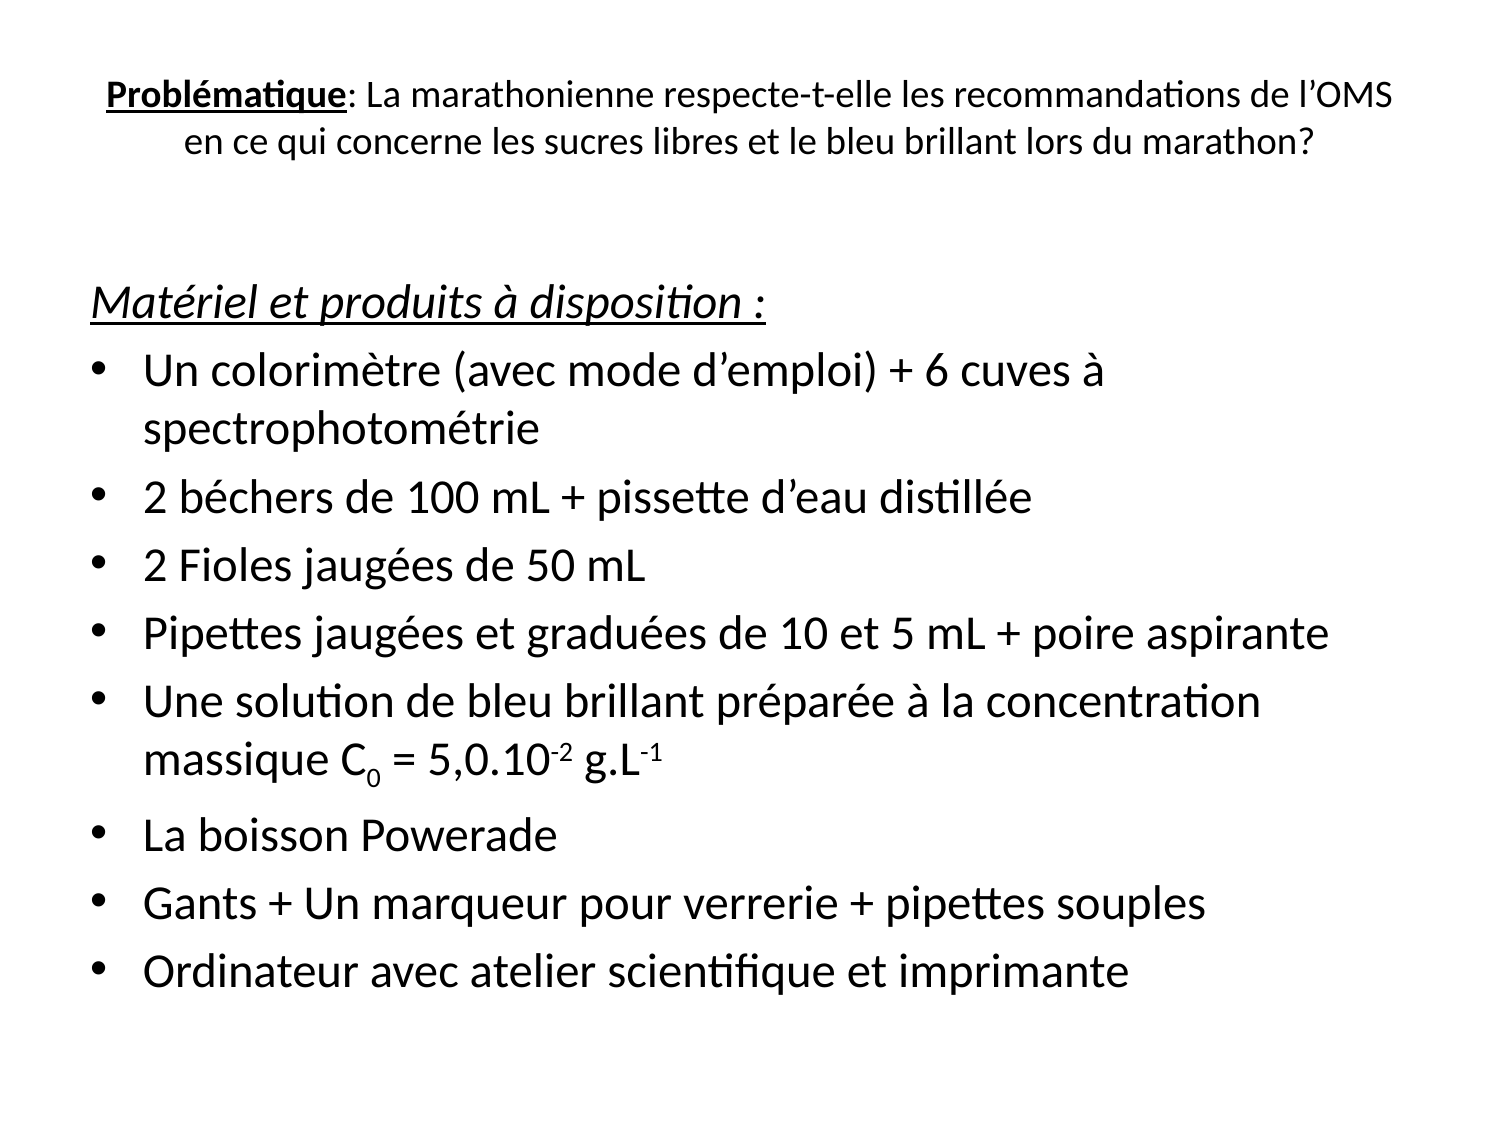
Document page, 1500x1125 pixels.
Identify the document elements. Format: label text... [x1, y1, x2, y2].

list Matériel et produits à disposition : Un colorimètre (avec mode d’emploi) + 6 cuves à spectrophotométrie 2 béchers de 100 mL + pissette d’eau distillée 2 Fioles jaugées de 50 mL Pipettes jaugées et graduées de 10 et 5 mL + poire aspirante Une solution de bleu brillant préparée à la concentration massique C0 = 5,0.10-2 g.L-1 La boisson Powerade Gants + Un marqueur pour verrerie + pipettes souples Ordinateur avec atelier scientifique et imprimante [75, 262, 1425, 1005]
title Problématique: La marathonienne respecte-t-elle les recommandations de l’OMS en ce qui concerne les sucres libres et le bleu brillant lors du marathon? [75, 45, 1425, 233]
